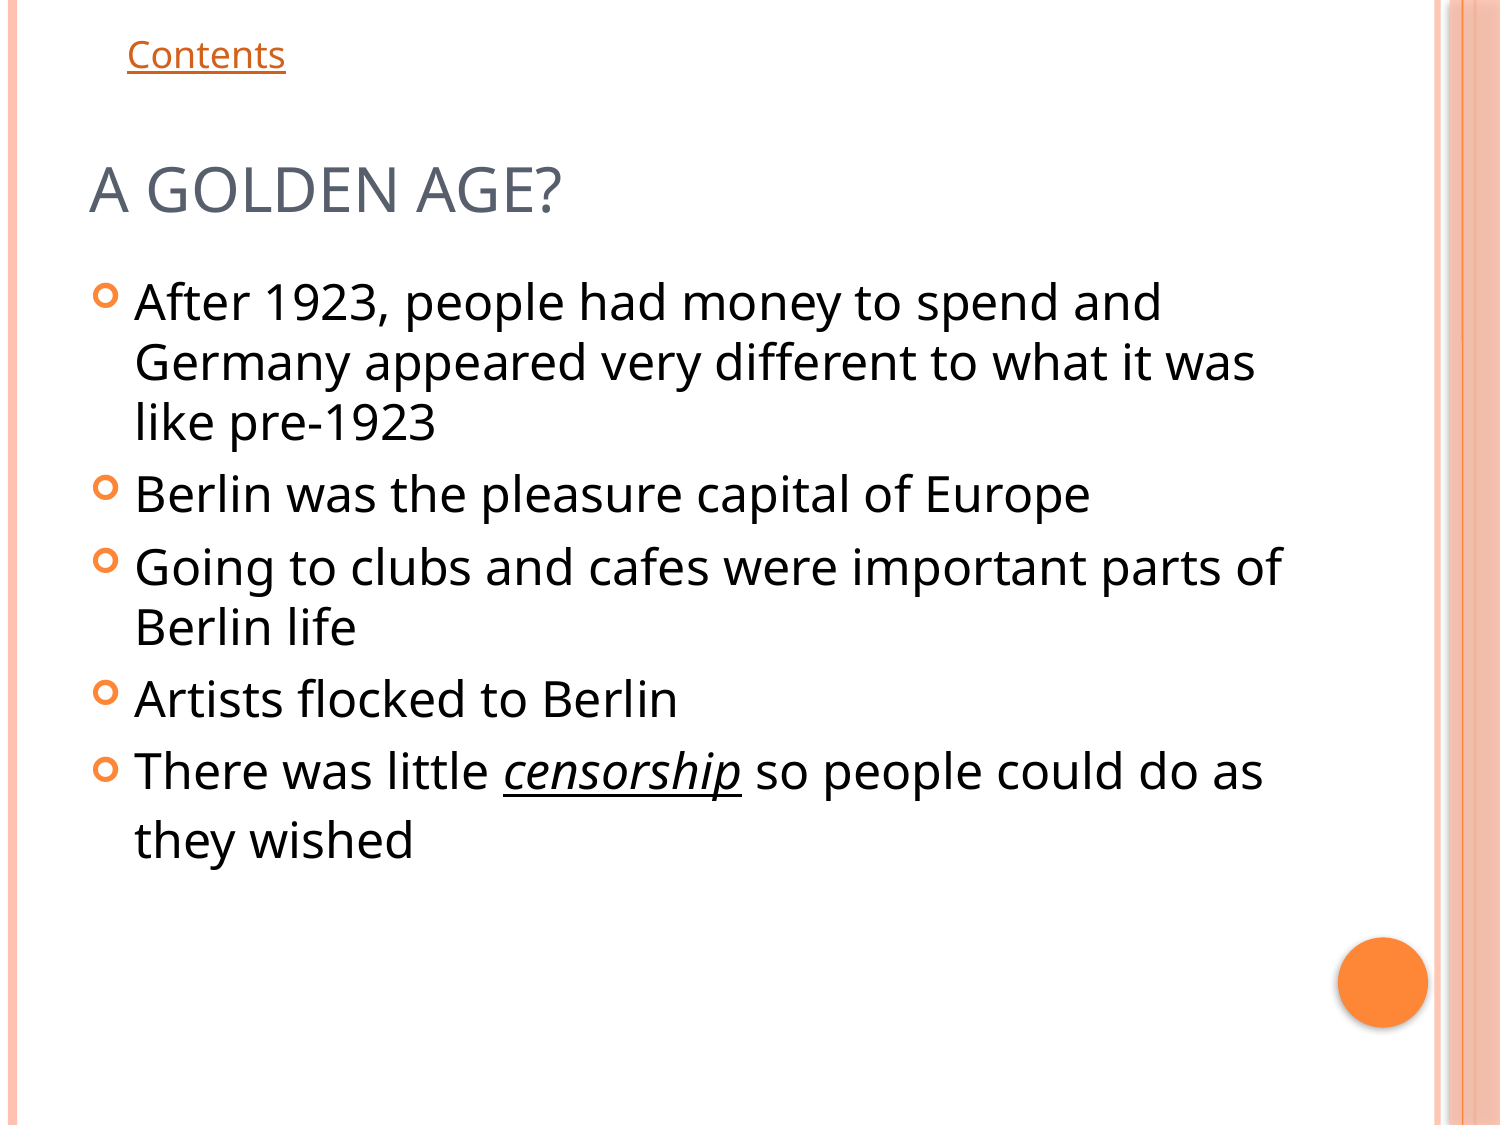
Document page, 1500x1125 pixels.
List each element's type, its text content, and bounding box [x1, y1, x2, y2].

title A Golden Age? [75, 45, 1300, 233]
list After 1923, people had money to spend and Germany appeared very different to what it was like pre-1923 Berlin was the pleasure capital of Europe Going to clubs and cafes were important parts of Berlin life Artists flocked to Berlin There was little censorship so people could do as they wished [74, 262, 1301, 1063]
